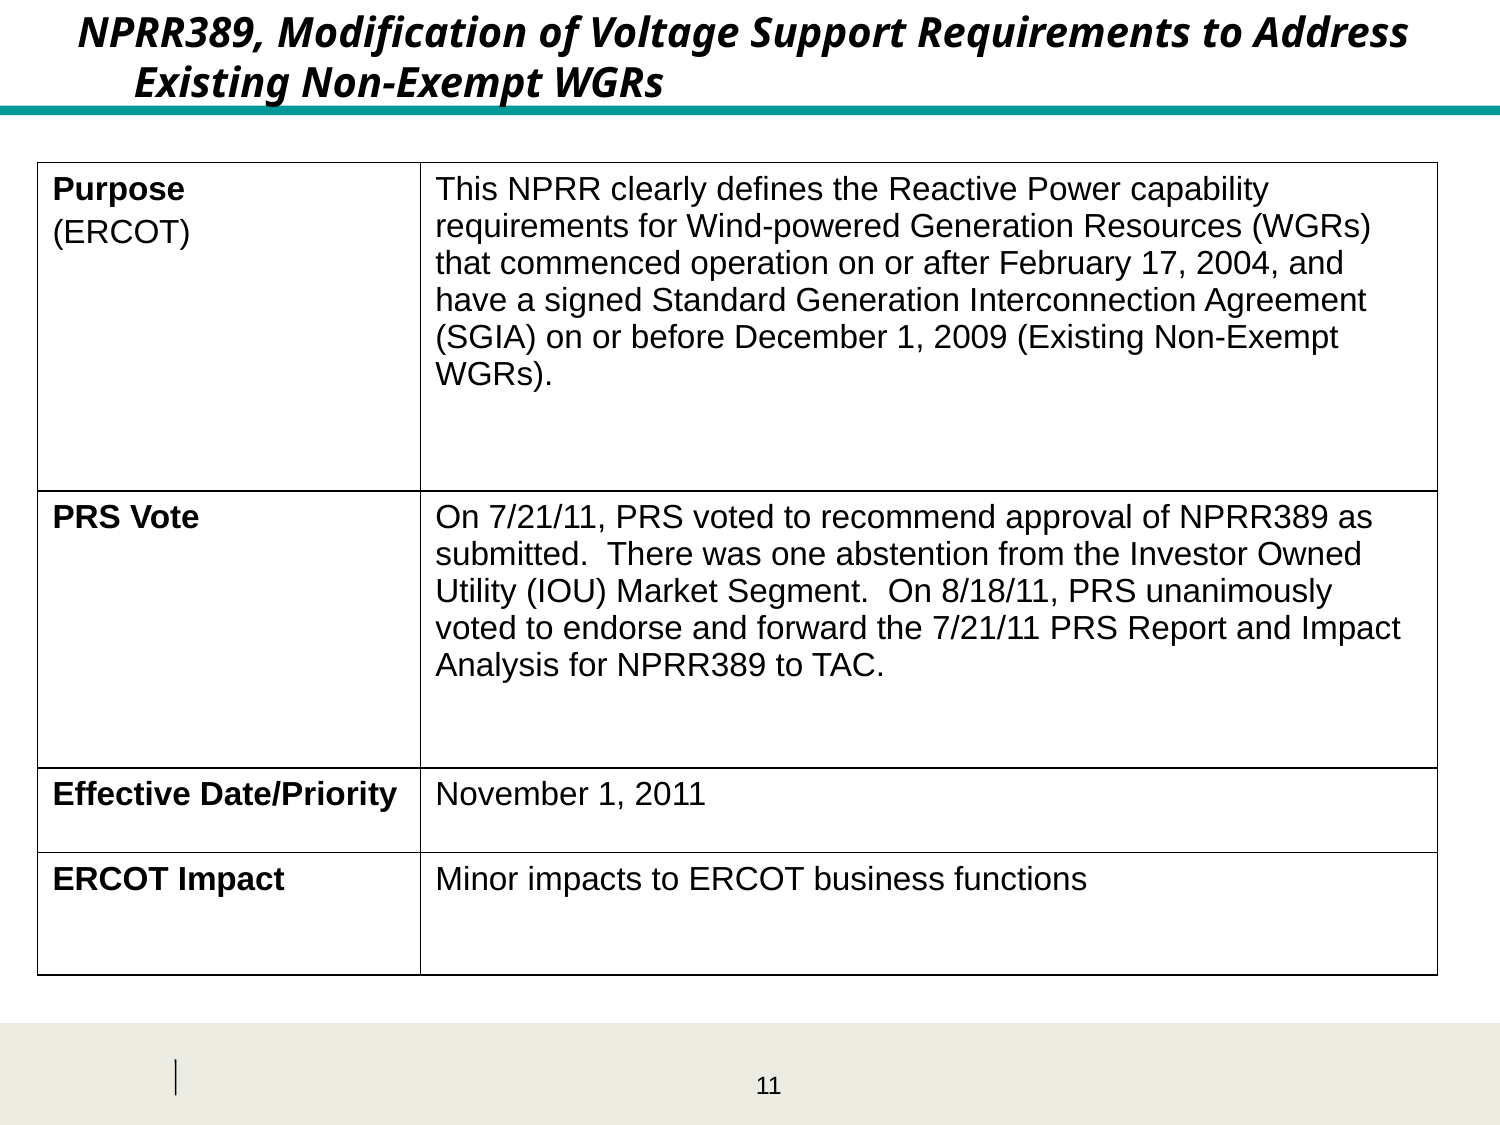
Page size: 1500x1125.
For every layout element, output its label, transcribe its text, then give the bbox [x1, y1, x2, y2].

table_cell Minor impacts to ERCOT business functions [421, 853, 1437, 974]
table_cell On 7/21/11, PRS voted to recommend approval of NPRR389 as submitted. There was one abstention from the Investor Owned Utility (IOU) Market Segment. On 8/18/11, PRS unanimously voted to endorse and forward the 7/21/11 PRS Report and Impact Analysis for NPRR389 to TAC. [421, 492, 1437, 767]
table_cell PRS Vote [38, 492, 420, 767]
table_header This NPRR clearly defines the Reactive Power capability requirements for Wind-powered Generation Resources (WGRs) that commenced operation on or after February 17, 2004, and have a signed Standard Generation Interconnection Agreement (SGIA) on or before December 1, 2009 (Existing Non-Exempt WGRs). [421, 163, 1437, 490]
table_header Purpose (ERCOT) [38, 163, 420, 490]
table_cell Effective Date/Priority [38, 769, 420, 852]
table_cell November 1, 2011 [421, 769, 1437, 852]
title NPRR389, Modification of Voltage Support Requirements to Address Existing Non-Exempt WGRs [62, 0, 1500, 113]
table_cell ERCOT Impact [38, 853, 420, 974]
